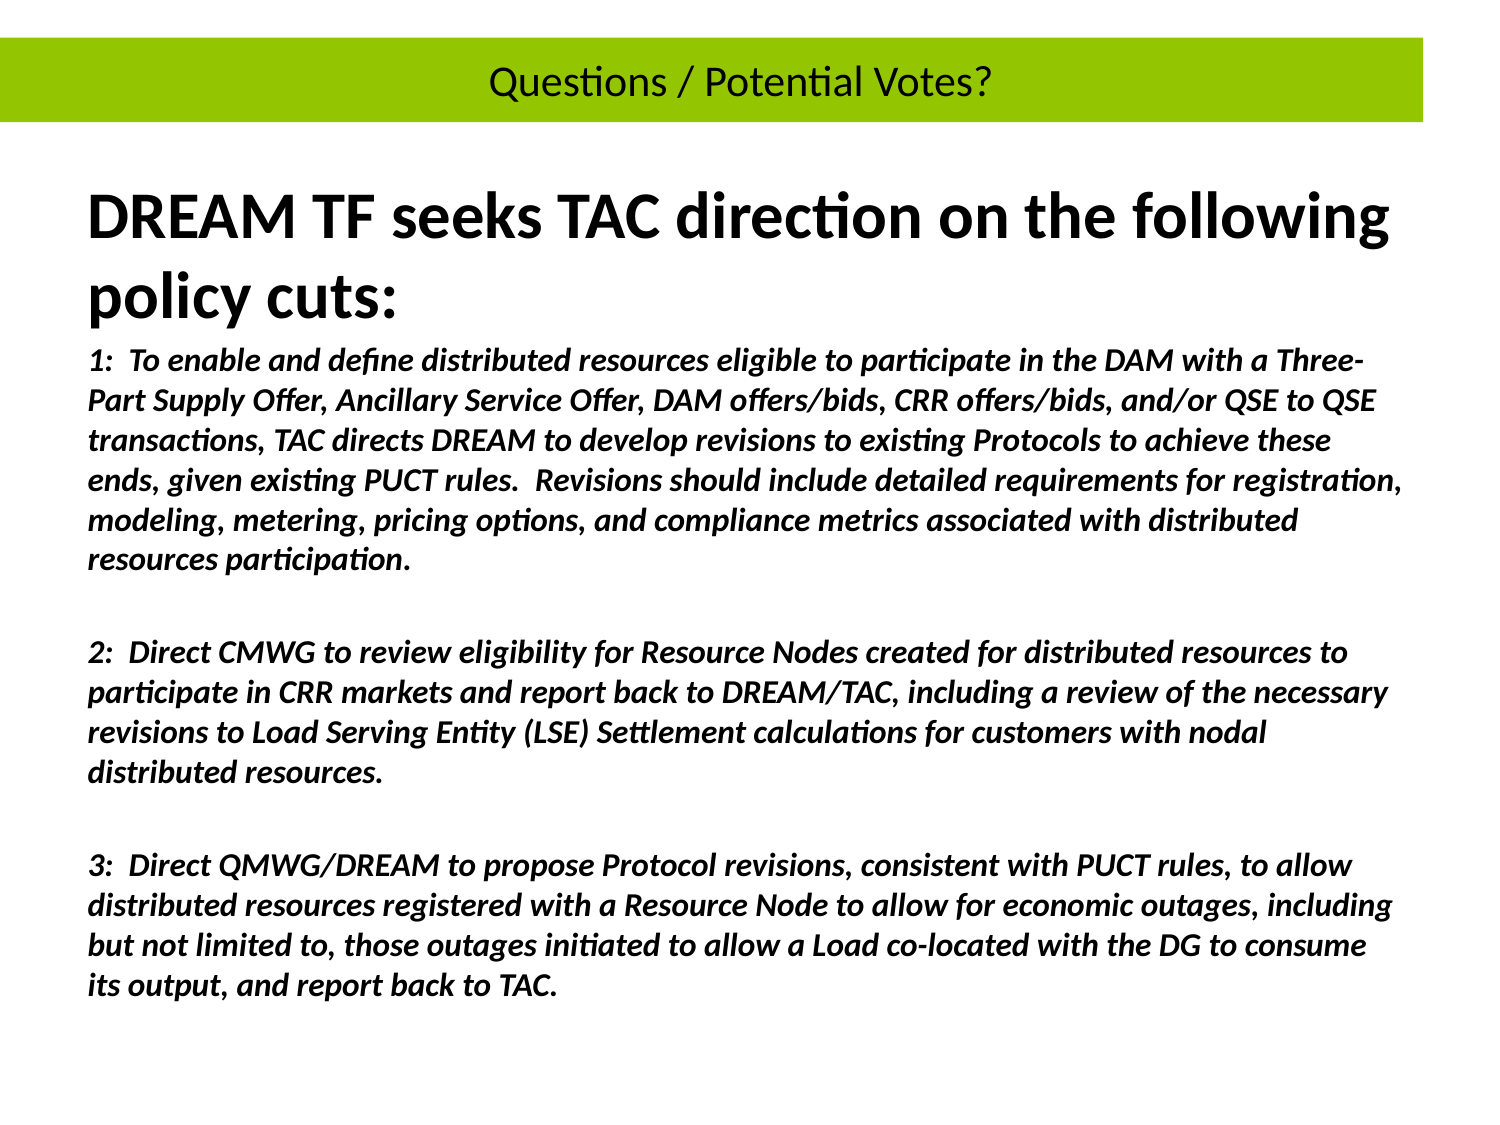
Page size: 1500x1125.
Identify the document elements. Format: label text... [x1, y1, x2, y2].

title Questions / Potential Votes? [74, 44, 1409, 113]
list DREAM TF seeks TAC direction on the following policy cuts: 1: To enable and define distributed resources eligible to participate in the DAM with a Three-Part Supply Offer, Ancillary Service Offer, DAM offers/bids, CRR offers/bids, and/or QSE to QSE transactions, TAC directs DREAM to develop revisions to existing Protocols to achieve these ends, given existing PUCT rules. Revisions should include detailed requirements for registration, modeling, metering, pricing options, and compliance metrics associated with distributed resources participation. 2: Direct CMWG to review eligibility for Resource Nodes created for distributed resources to participate in CRR markets and report back to DREAM/TAC, including a review of the necessary revisions to Load Serving Entity (LSE) Settlement calculations for customers with nodal distributed resources. 3: Direct QMWG/DREAM to propose Protocol revisions, consistent with PUCT rules, to allow distributed resources registered with a Resource Node to allow for economic outages, including but not limited to, those outages initiated to allow a Load co-located with the DG to consume its output, and report back to TAC. [72, 163, 1423, 1024]
